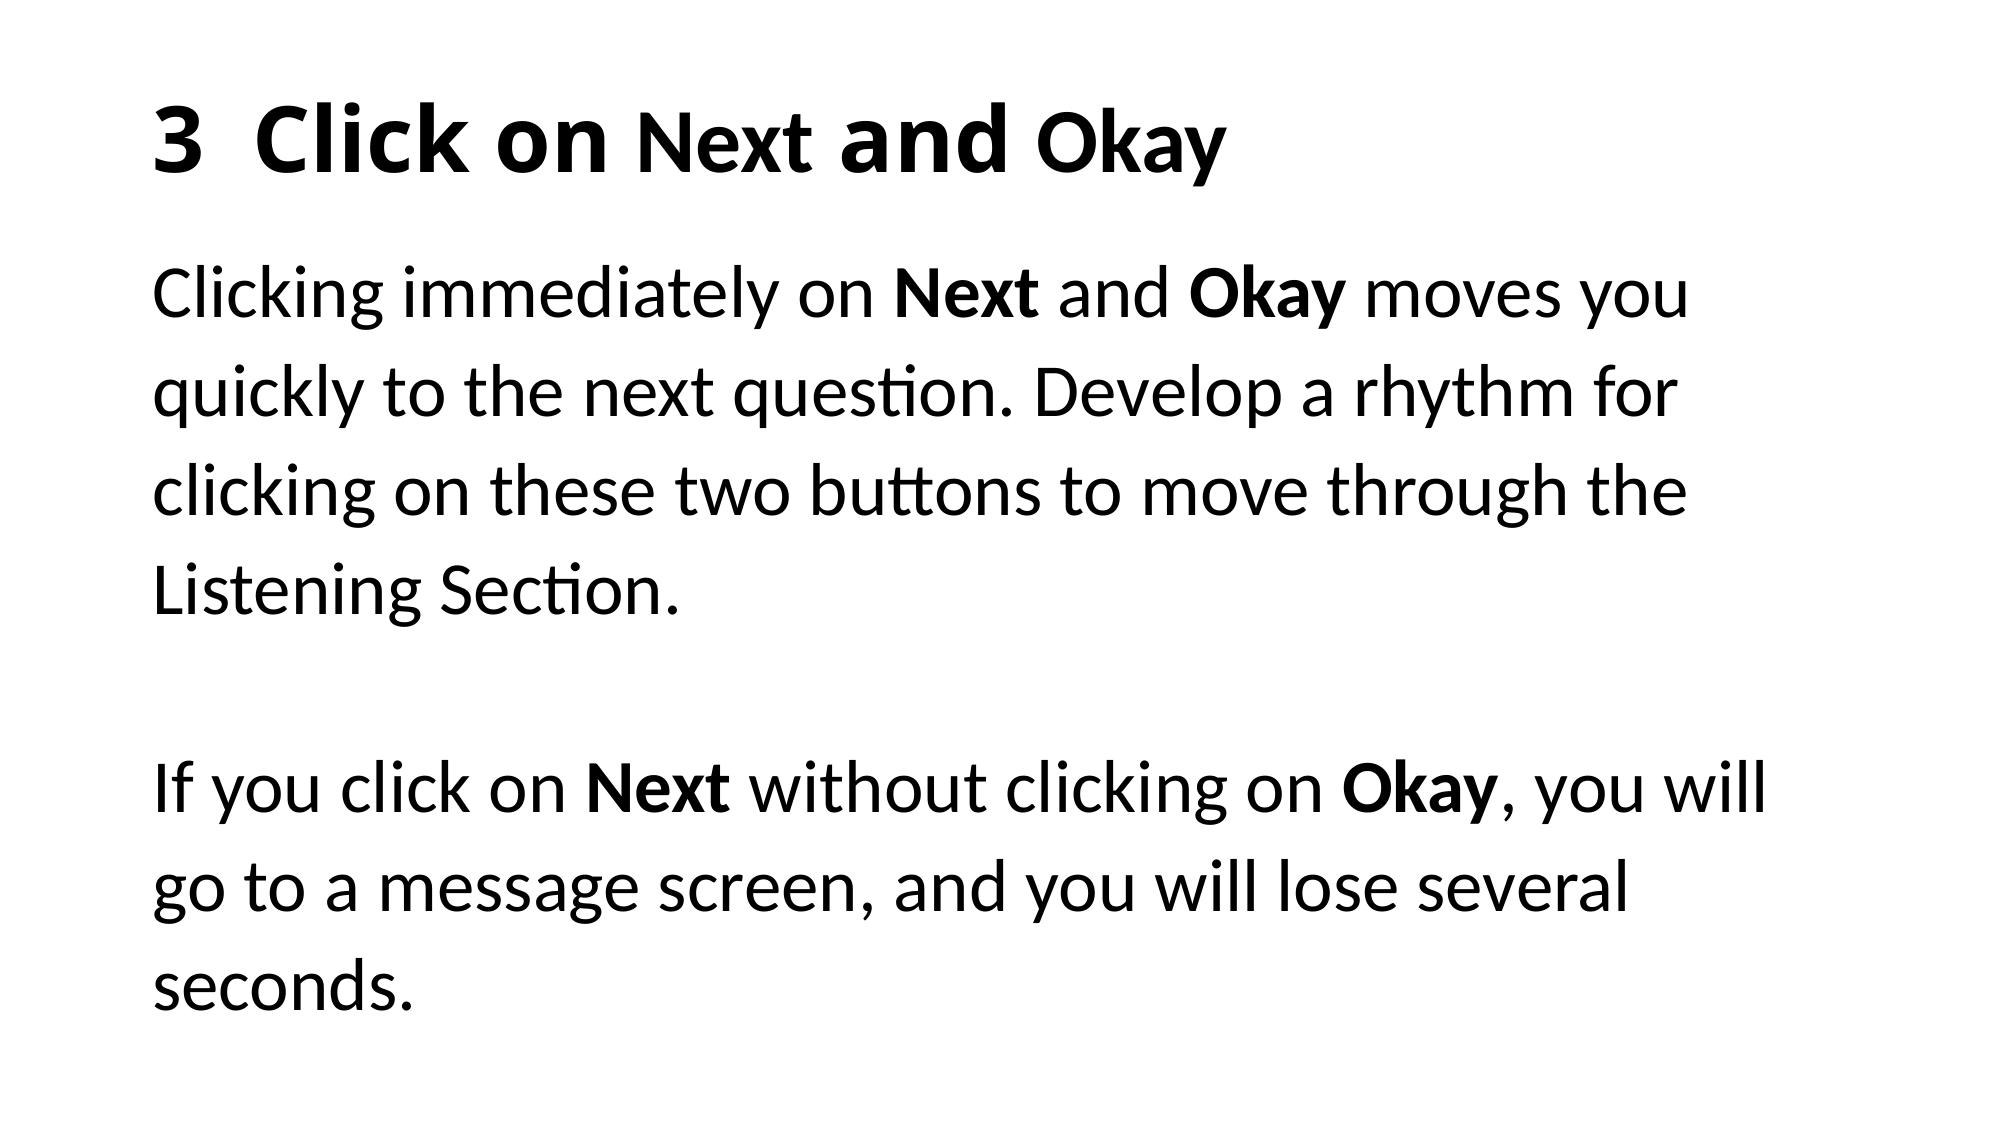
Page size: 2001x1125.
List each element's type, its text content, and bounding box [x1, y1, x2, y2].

list Clicking immediately on Next and Okay moves you quickly to the next question. Develop a rhythm for clicking on these two buttons to move through the Listening Section. If you click on Next without clicking on Okay, you will go to a message screen, and you will lose several seconds. [137, 226, 1863, 1091]
title 3 Click on Next and Okay [137, 59, 1863, 226]
